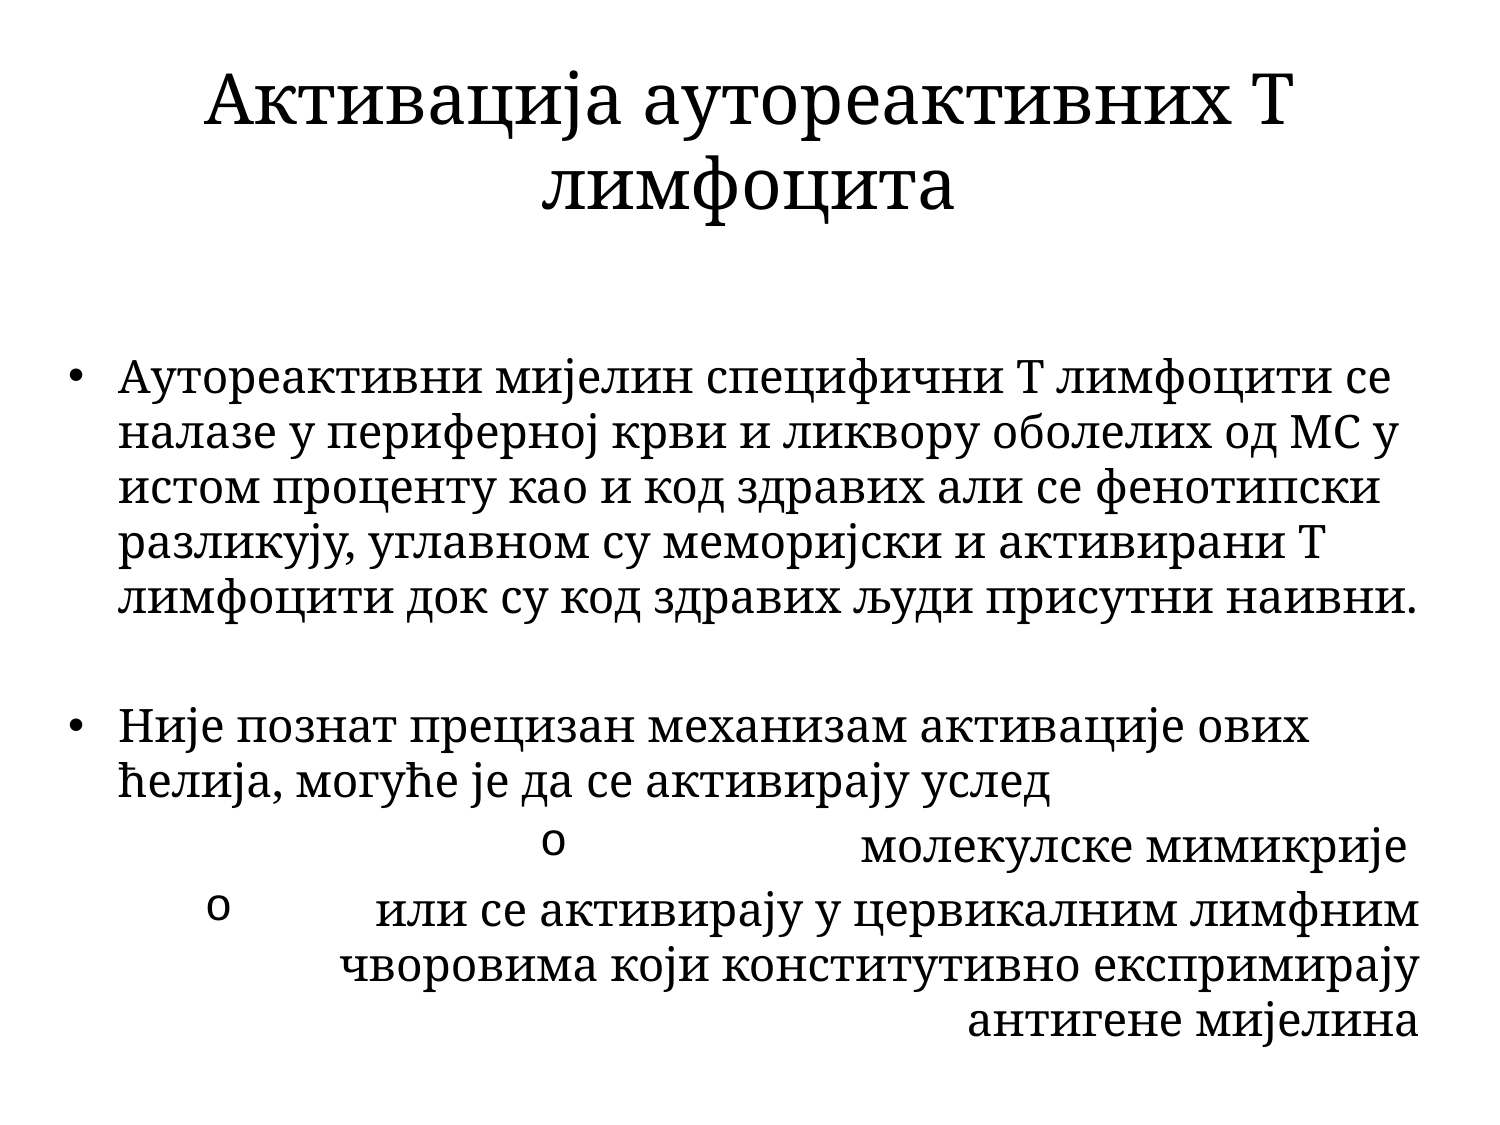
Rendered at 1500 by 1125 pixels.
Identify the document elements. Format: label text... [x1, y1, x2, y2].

list Aутореактивни мијелин специфични Т лимфоцити се налазе у периферној крви и ликвору оболелих од МС у истом проценту као и код здравих али се фенотипски разликују, углавном су меморијски и активирани Т лимфоцити док су код здравих људи присутни наивни. Није познат прецизан механизам активације ових ћелија, могуће је да се активирају услед молекулске мимикрије или се активирају у цервикалним лимфним чворовима који конститутивно експримирају антигене мијелина [53, 339, 1436, 1083]
title Активација аутореактивних Т лимфоцита [75, 45, 1425, 233]
